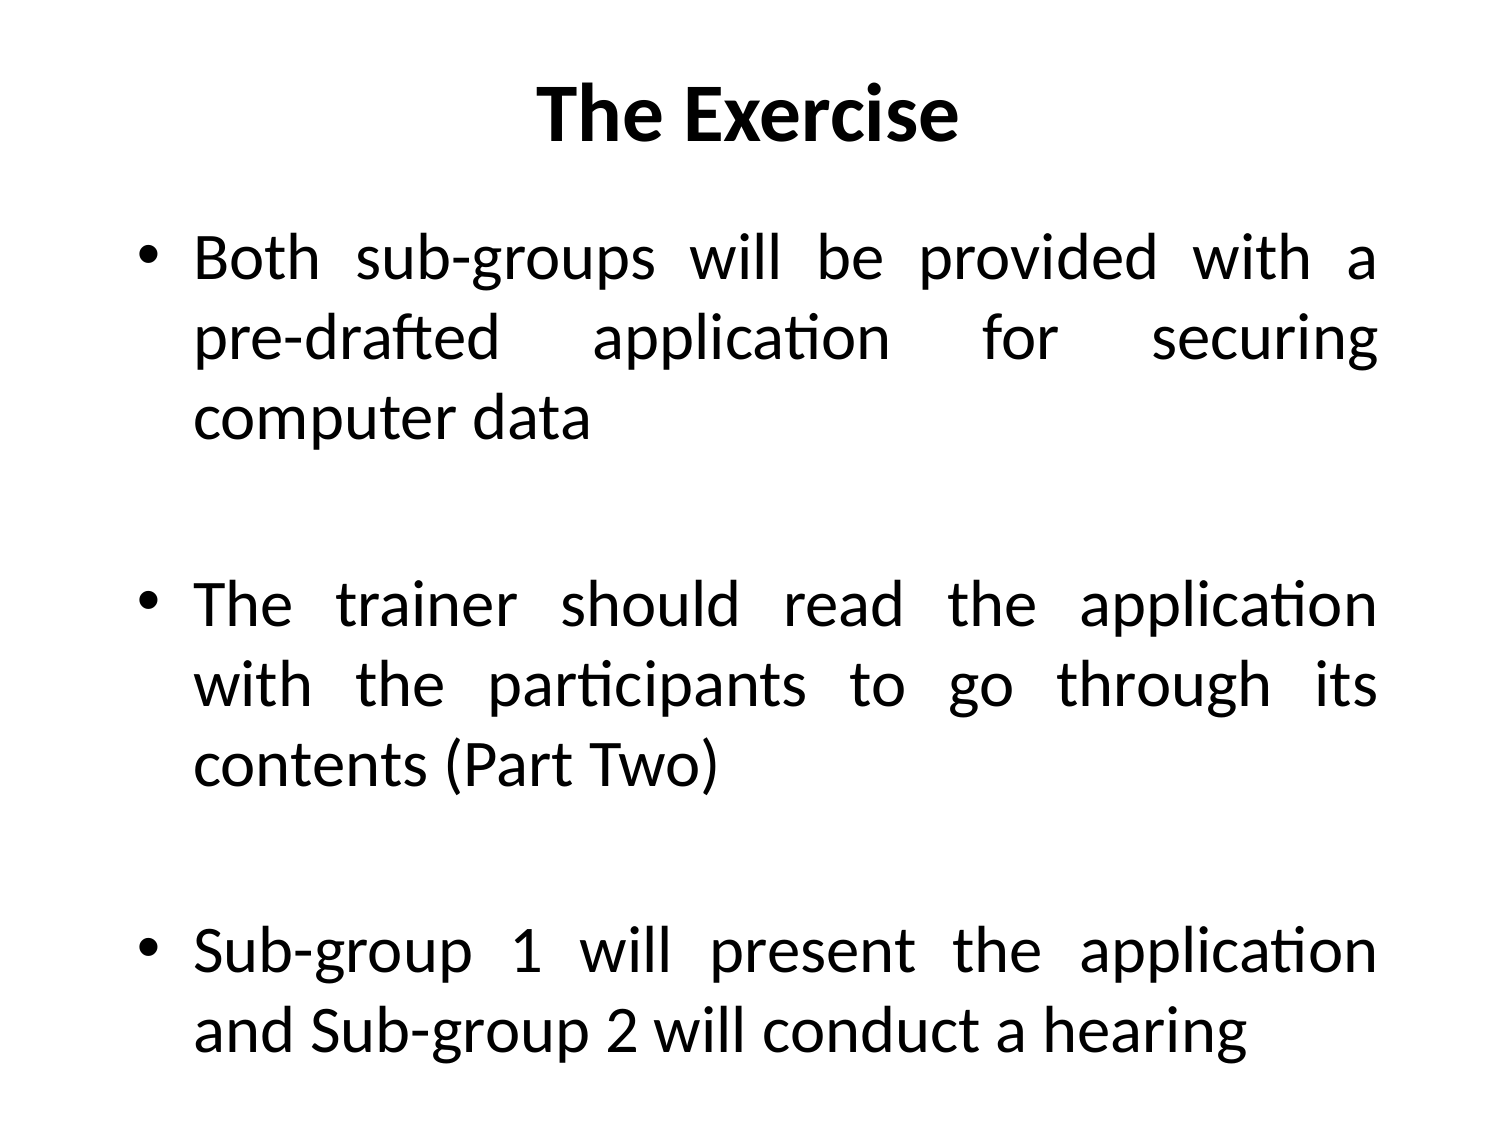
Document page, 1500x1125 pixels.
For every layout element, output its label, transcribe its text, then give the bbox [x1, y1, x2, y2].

text_box Both sub-groups will be provided with a pre-drafted application for securing computer data The trainer should read the application with the participants to go through its contents (Part Two) Sub-group 1 will present the application and Sub-group 2 will conduct a hearing [122, 239, 1394, 1125]
text_box The Exercise [83, 51, 1433, 239]
